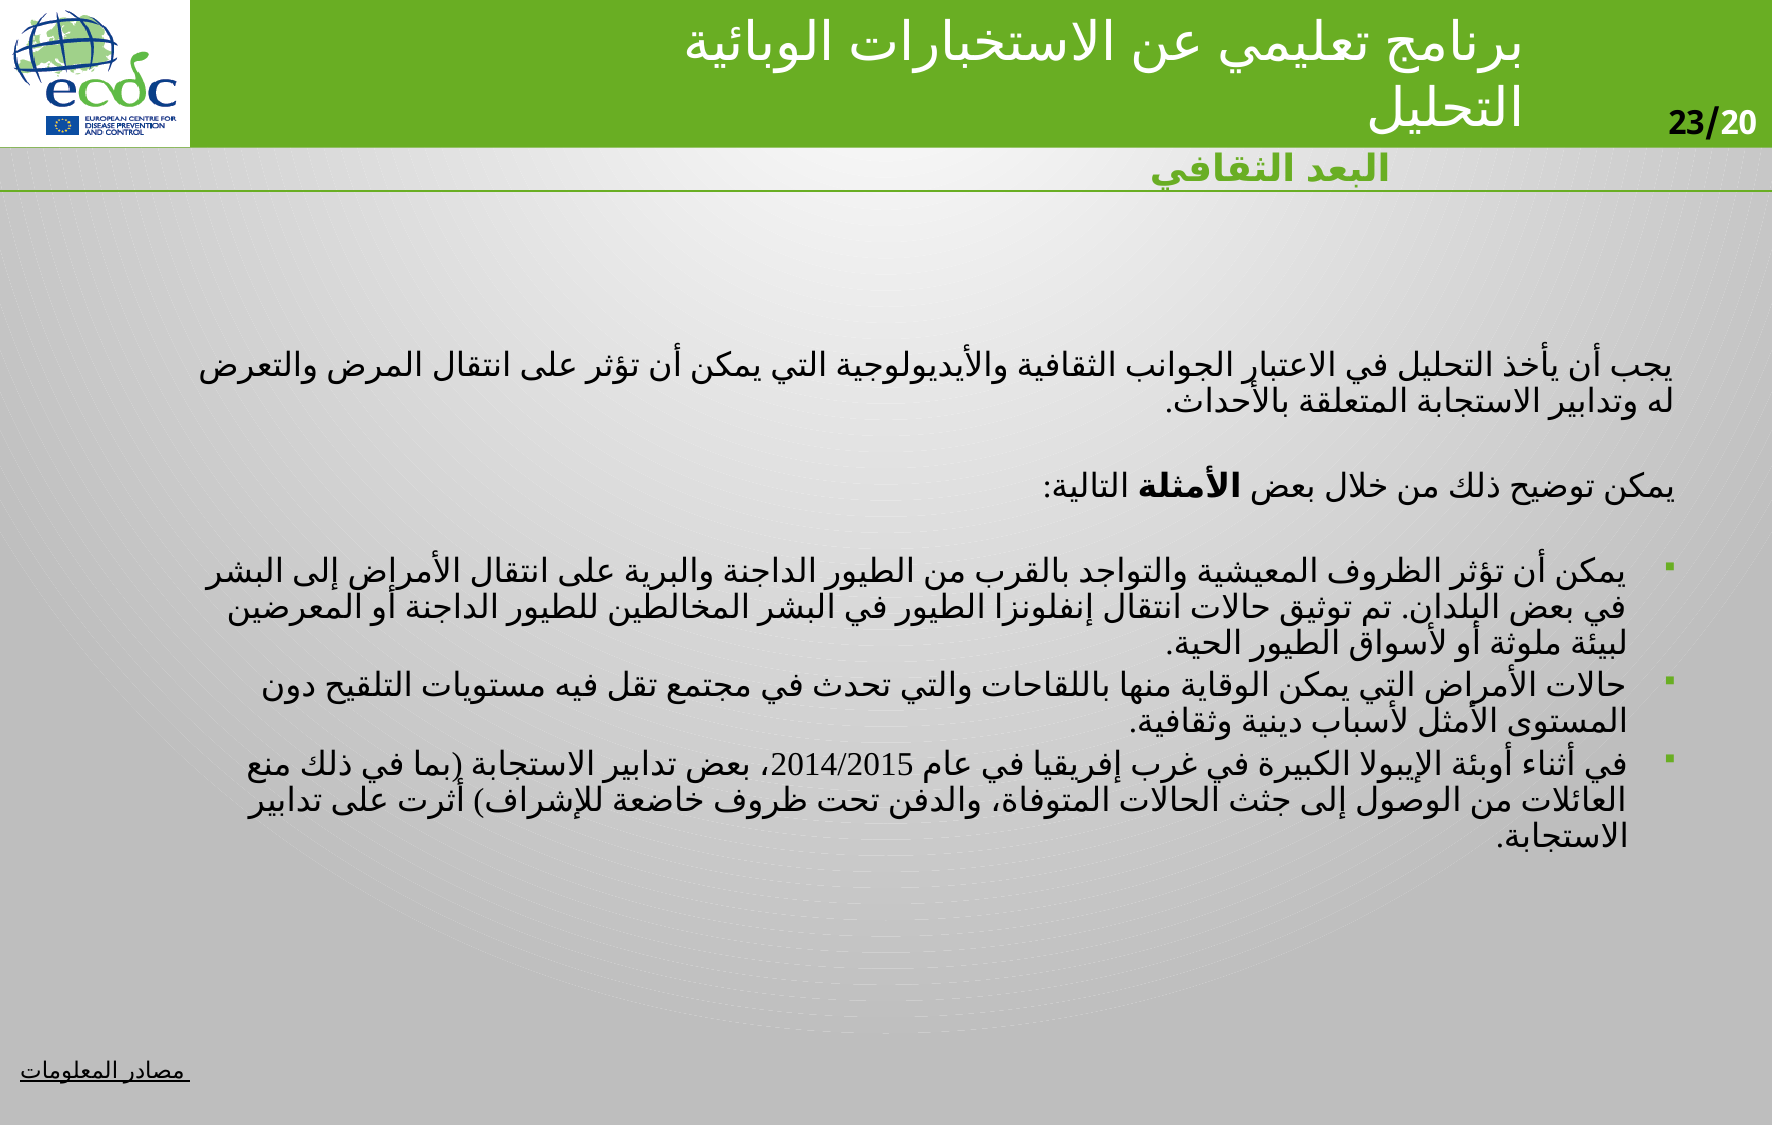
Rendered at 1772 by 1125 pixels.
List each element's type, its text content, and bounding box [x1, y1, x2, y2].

text_box مصادر المعلومات [0, 1051, 206, 1092]
text_box البعد الثقافي [205, 141, 1406, 198]
text_box يجب أن يأخذ التحليل في الاعتبار الجوانب الثقافية والأيديولوجية التي يمكن أن تؤثر على انتقال المرض والتعرض له وتدابير الاستجابة المتعلقة بالأحداث. يمكن توضيح ذلك من خلال بعض الأمثلة التالية: يمكن أن تؤثر الظروف المعيشية والتواجد بالقرب من الطيور الداجنة والبرية على انتقال الأمراض إلى البشر في بعض البلدان. تم توثيق حالات انتقال إنفلونزا الطيور في البشر المخالطين للطيور الداجنة أو المعرضين لبيئة ملوثة أو لأسواق الطيور الحية. حالات الأمراض التي يمكن الوقاية منها باللقاحات والتي تحدث في مجتمع تقل فيه مستويات التلقيح دون المستوى الأمثل لأسباب دينية وثقافية. في أثناء أوبئة الإيبولا الكبيرة في غرب إفريقيا في عام 2014/2015، بعض تدابير الاستجابة (بما في ذلك منع العائلات من الوصول إلى جثث الحالات المتوفاة، والدفن تحت ظروف خاضعة للإشراف) أثرت على تدابير الاستجابة. [162, 340, 1691, 911]
picture [0, 0, 190, 147]
